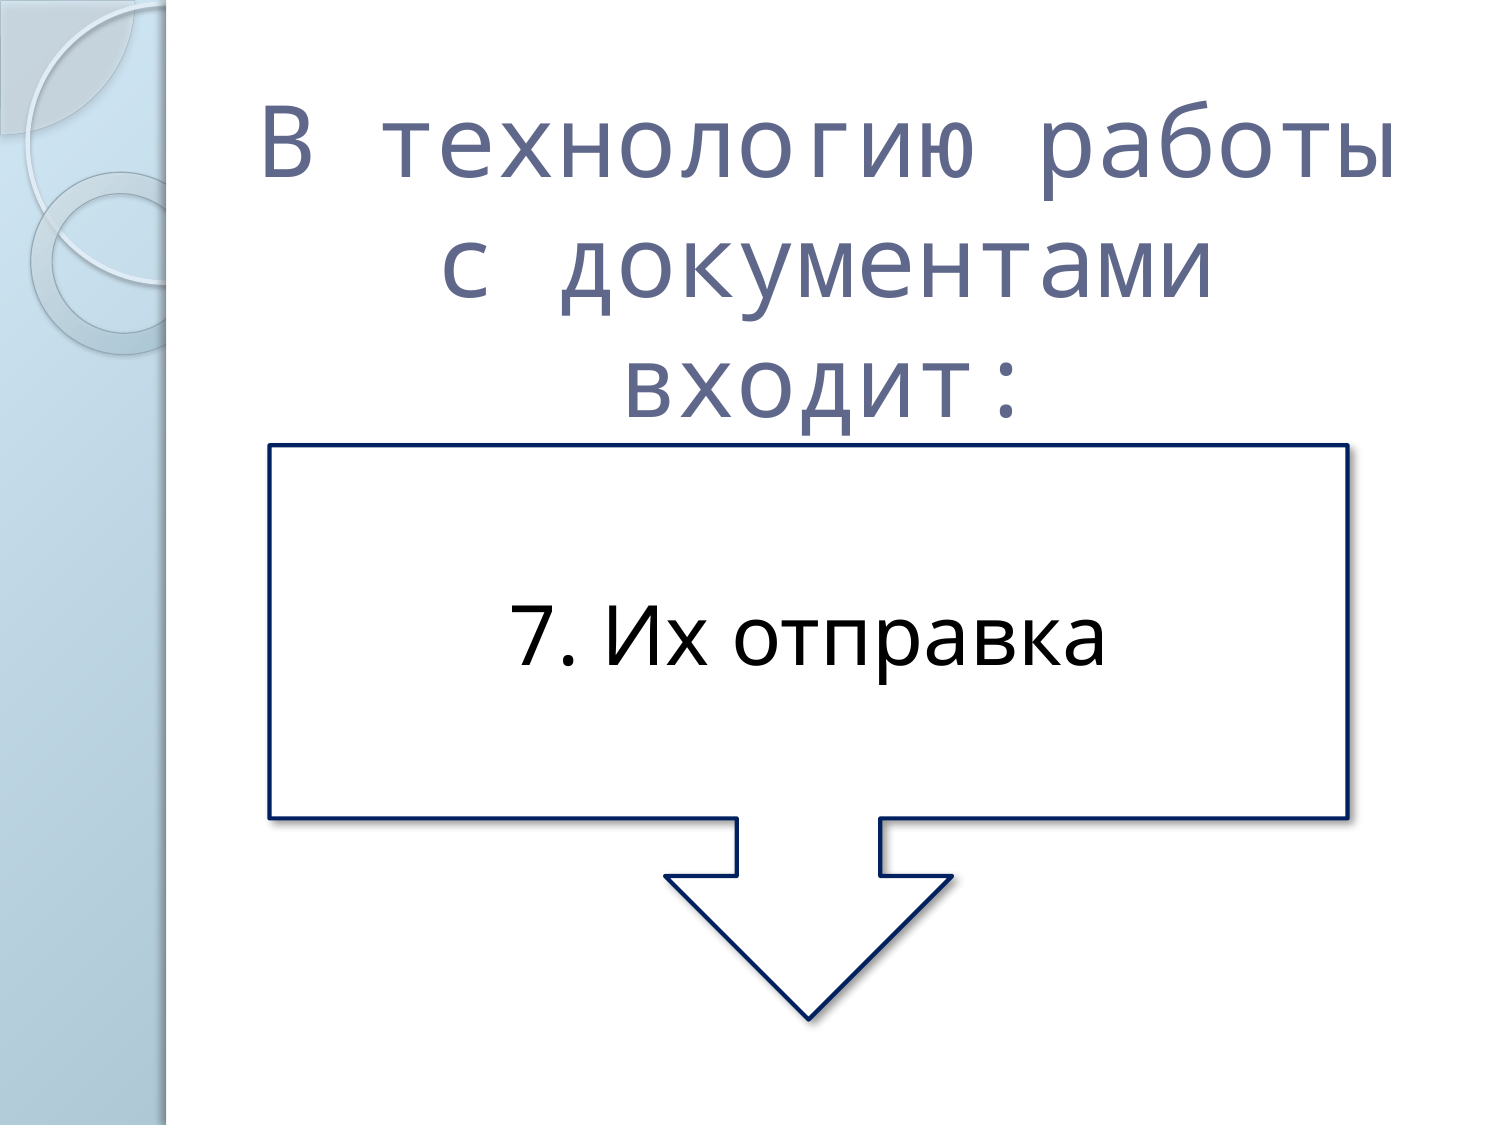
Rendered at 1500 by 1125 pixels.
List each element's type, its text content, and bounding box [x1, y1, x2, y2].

title В технологию работы с документами входит: [187, 140, 1466, 375]
text_box 7. Их отправка [267, 443, 1350, 1022]
